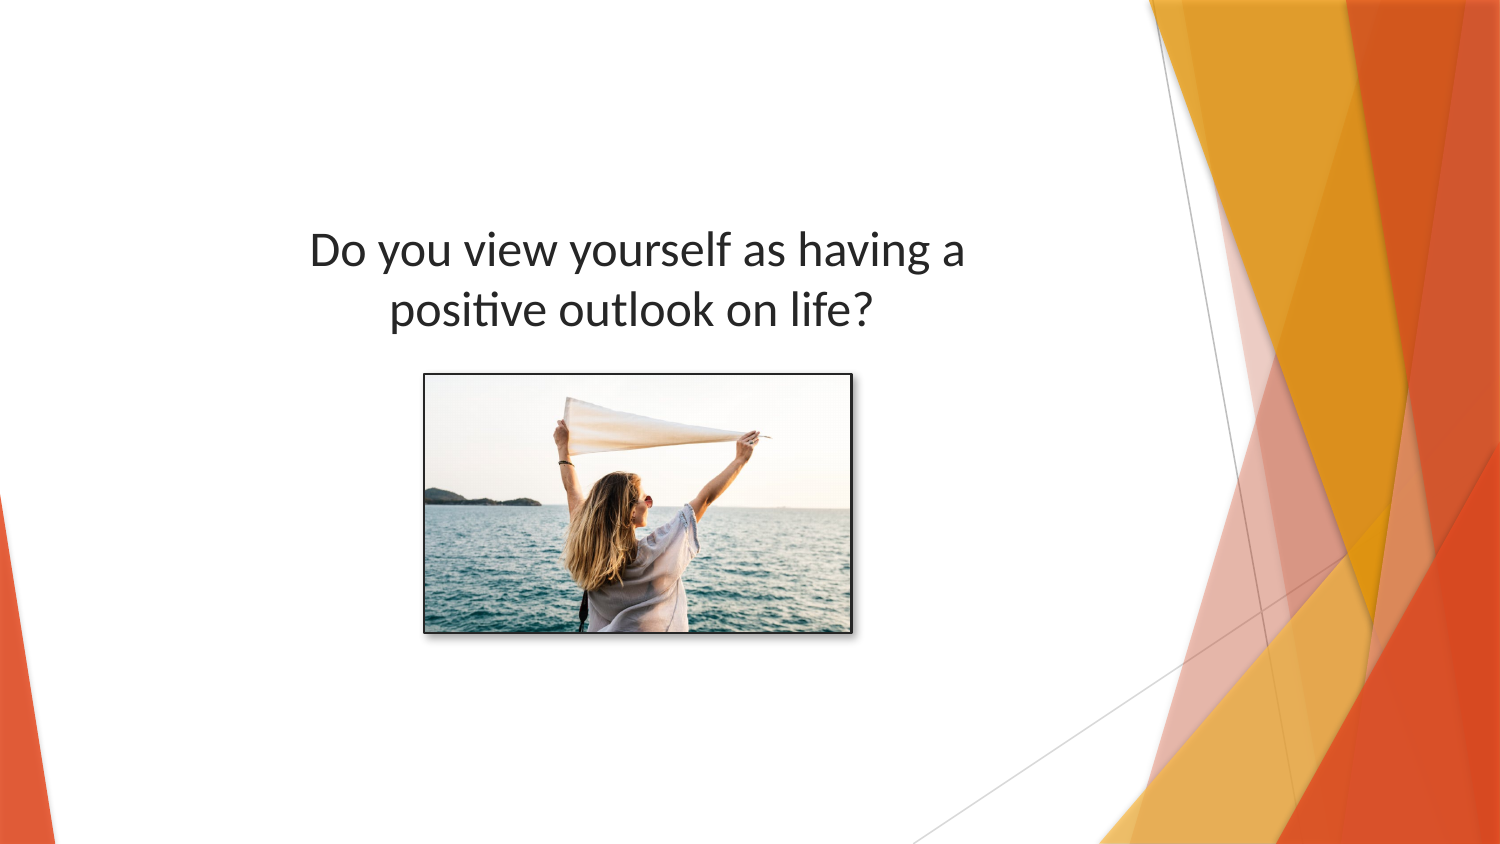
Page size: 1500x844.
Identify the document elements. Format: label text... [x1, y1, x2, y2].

list Do you view yourself as having a positive outlook on life? [289, 209, 987, 375]
picture [424, 374, 851, 633]
